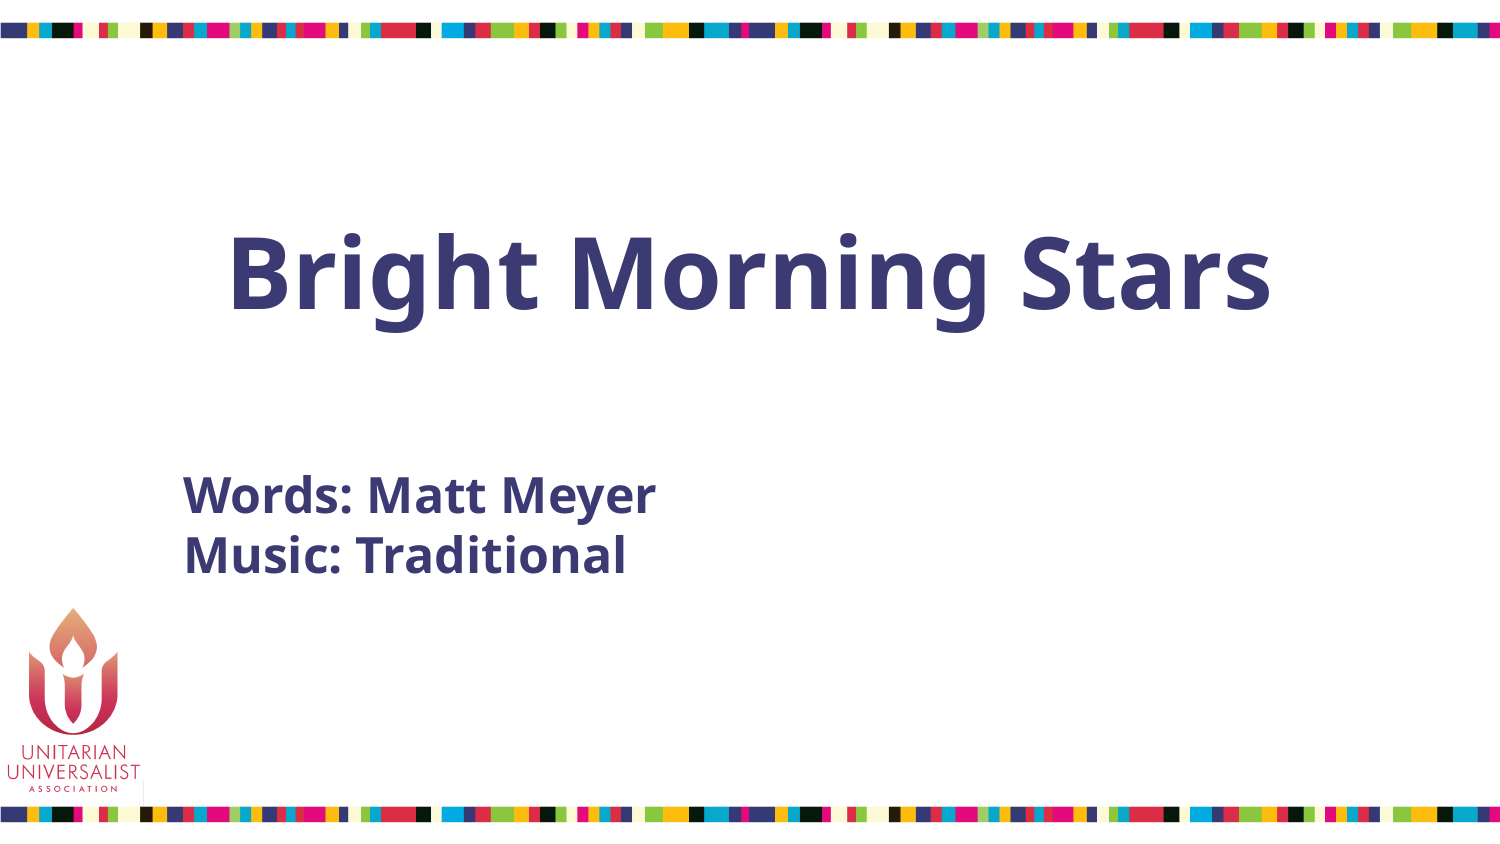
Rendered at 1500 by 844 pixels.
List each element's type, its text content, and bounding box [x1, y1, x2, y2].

picture [0, 600, 1500, 824]
text_box Bright Morning Stars [74, 75, 1425, 345]
picture [0, 22, 1500, 40]
text_box Words: Matt Meyer Music: Traditional [168, 448, 1495, 659]
